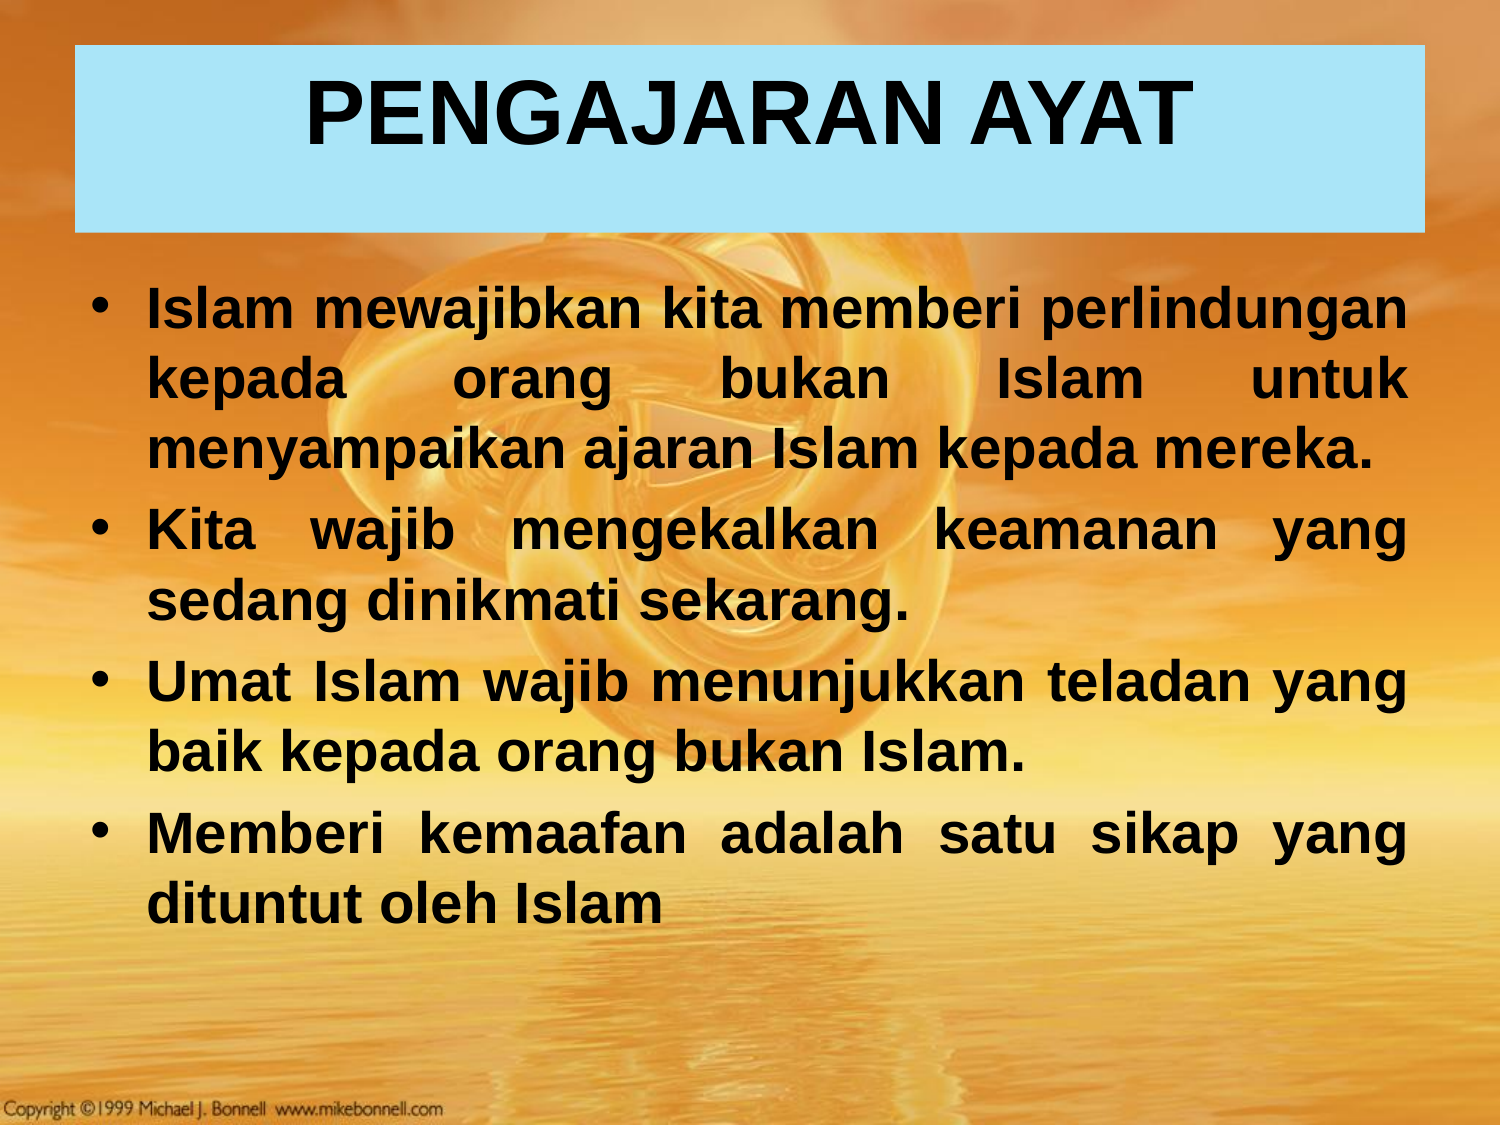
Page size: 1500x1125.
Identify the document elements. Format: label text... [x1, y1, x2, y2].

picture [0, 0, 1500, 1125]
list Islam mewajibkan kita memberi perlindungan kepada orang bukan Islam untuk menyampaikan ajaran Islam kepada mereka. Kita wajib mengekalkan keamanan yang sedang dinikmati sekarang. Umat Islam wajib menunjukkan teladan yang baik kepada orang bukan Islam. Memberi kemaafan adalah satu sikap yang dituntut oleh Islam [75, 262, 1425, 1005]
title PENGAJARAN AYAT [75, 45, 1425, 233]
